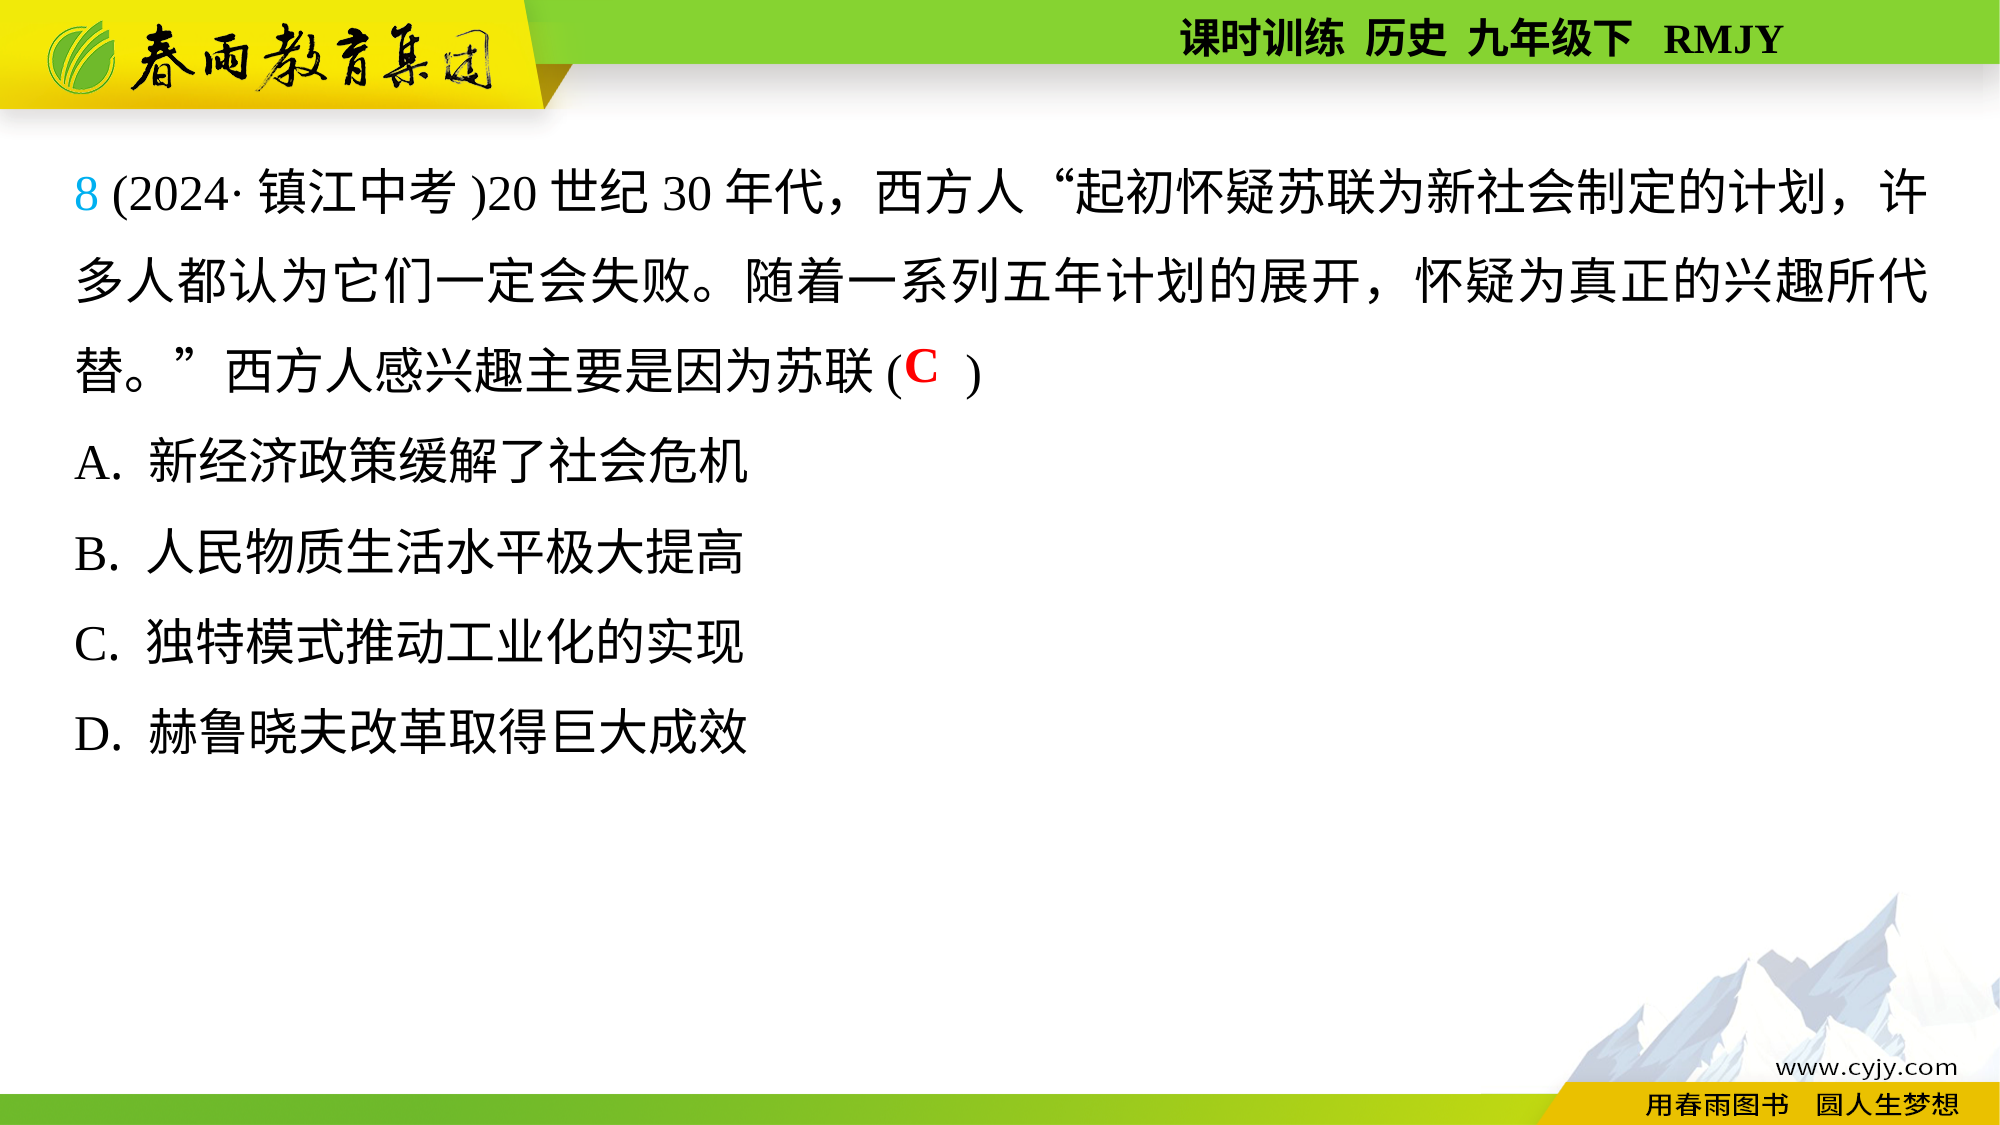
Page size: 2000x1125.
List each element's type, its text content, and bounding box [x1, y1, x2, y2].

picture [0, 0, 2000, 1125]
list 8 (2024·镇江中考)20世纪30年代，西方人“起初怀疑苏联为新社会制定的计划，许多人都认为它们一定会失败。随着一系列五年计划的展开，怀疑为真正的兴趣所代替。”西方人感兴趣主要是因为苏联( ) A. 新经济政策缓解了社会危机 B. 人民物质生活水平极大提高 C. 独特模式推动工业化的实现 D. 赫鲁晓夫改革取得巨大成效 [59, 122, 1944, 763]
text_box C [889, 324, 955, 400]
